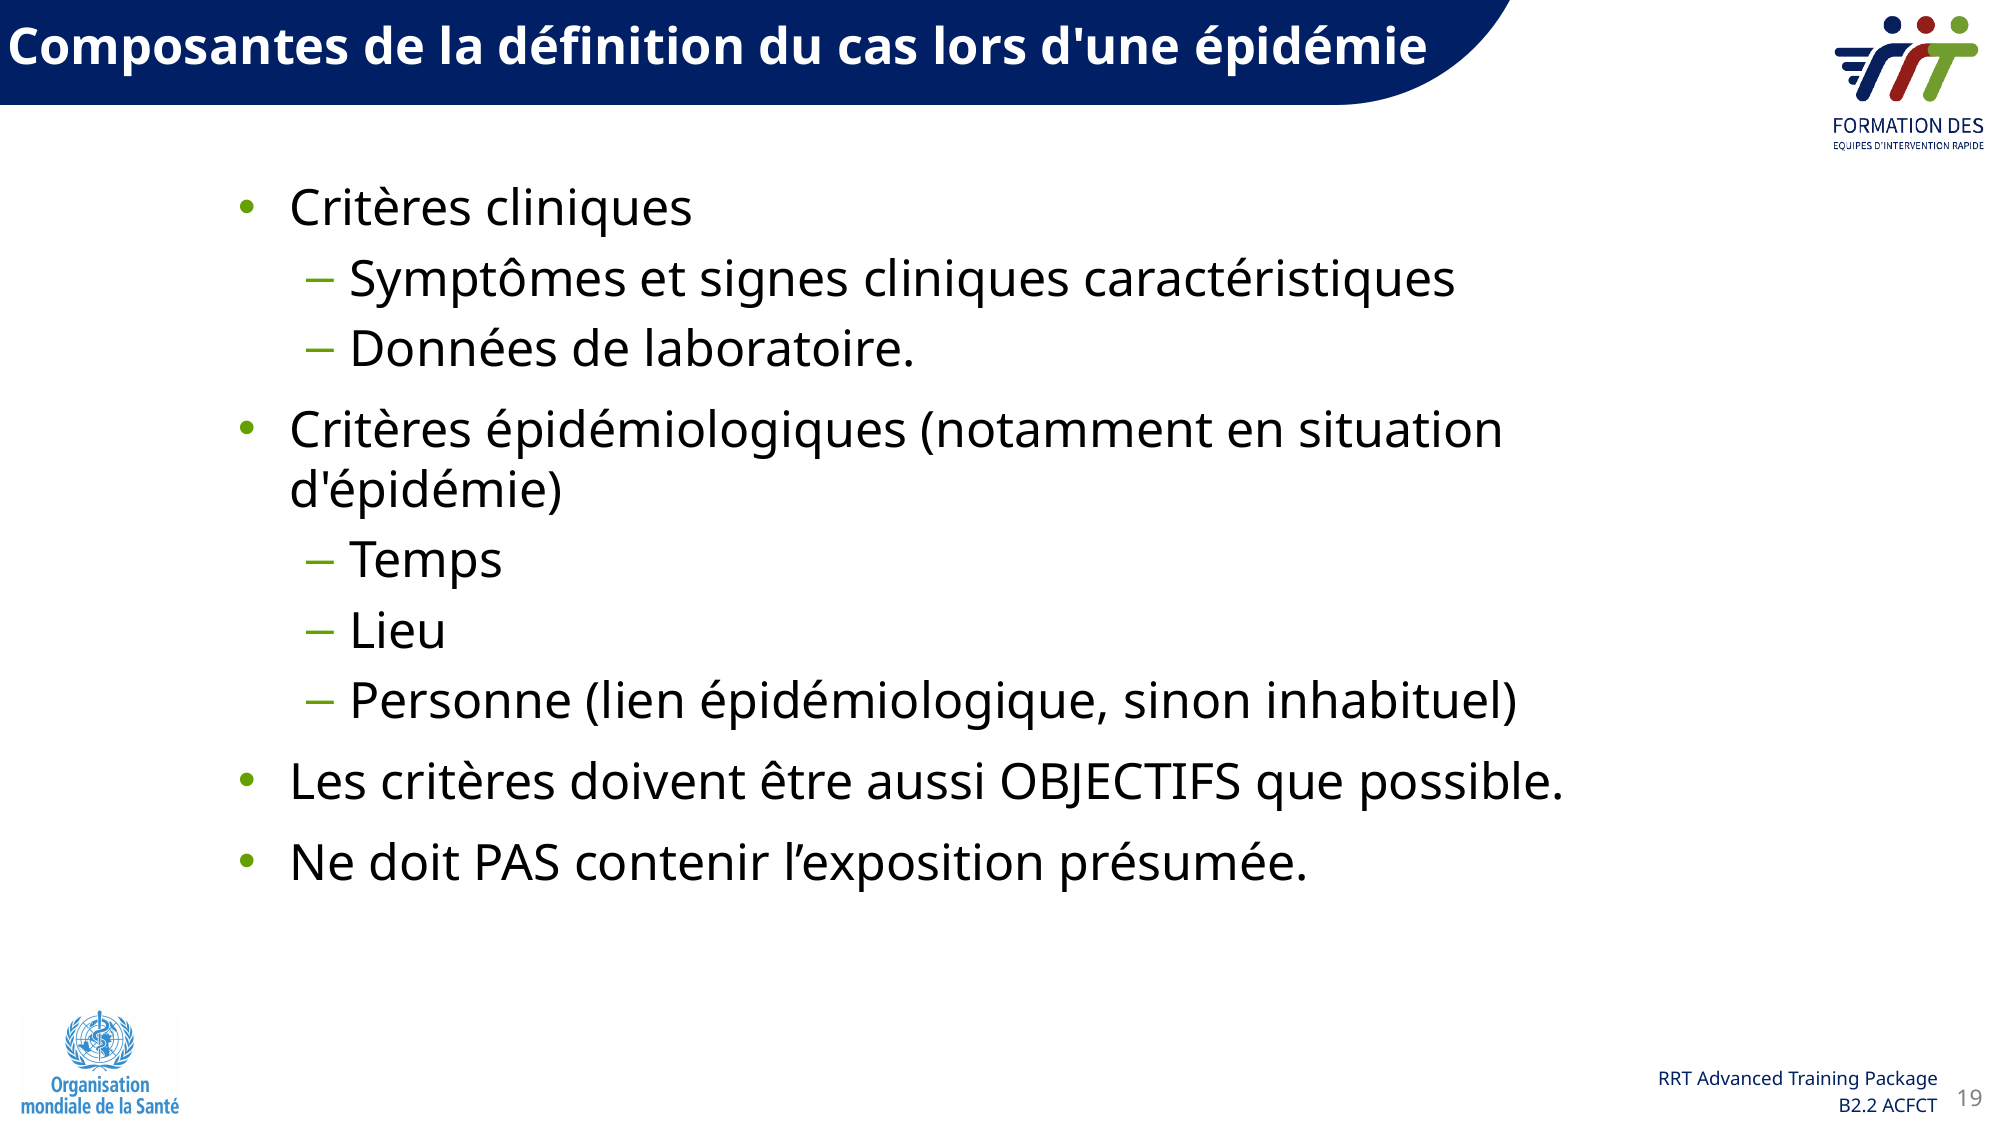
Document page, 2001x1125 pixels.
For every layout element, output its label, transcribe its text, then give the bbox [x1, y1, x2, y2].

picture [0, 0, 1533, 105]
text_box Composantes de la définition du cas lors d'une épidémie [0, 0, 1478, 98]
text_box Critères cliniques Symptômes et signes cliniques caractéristiques Données de laboratoire. Critères épidémiologiques (notamment en situation d'épidémie) Temps Lieu Personne (lien épidémiologique, sinon inhabituel) Les critères doivent être aussi OBJECTIFS que possible. Ne doit PAS contenir l’exposition présumée. [223, 168, 1676, 956]
picture [20, 1009, 180, 1115]
picture [1833, 15, 1984, 151]
